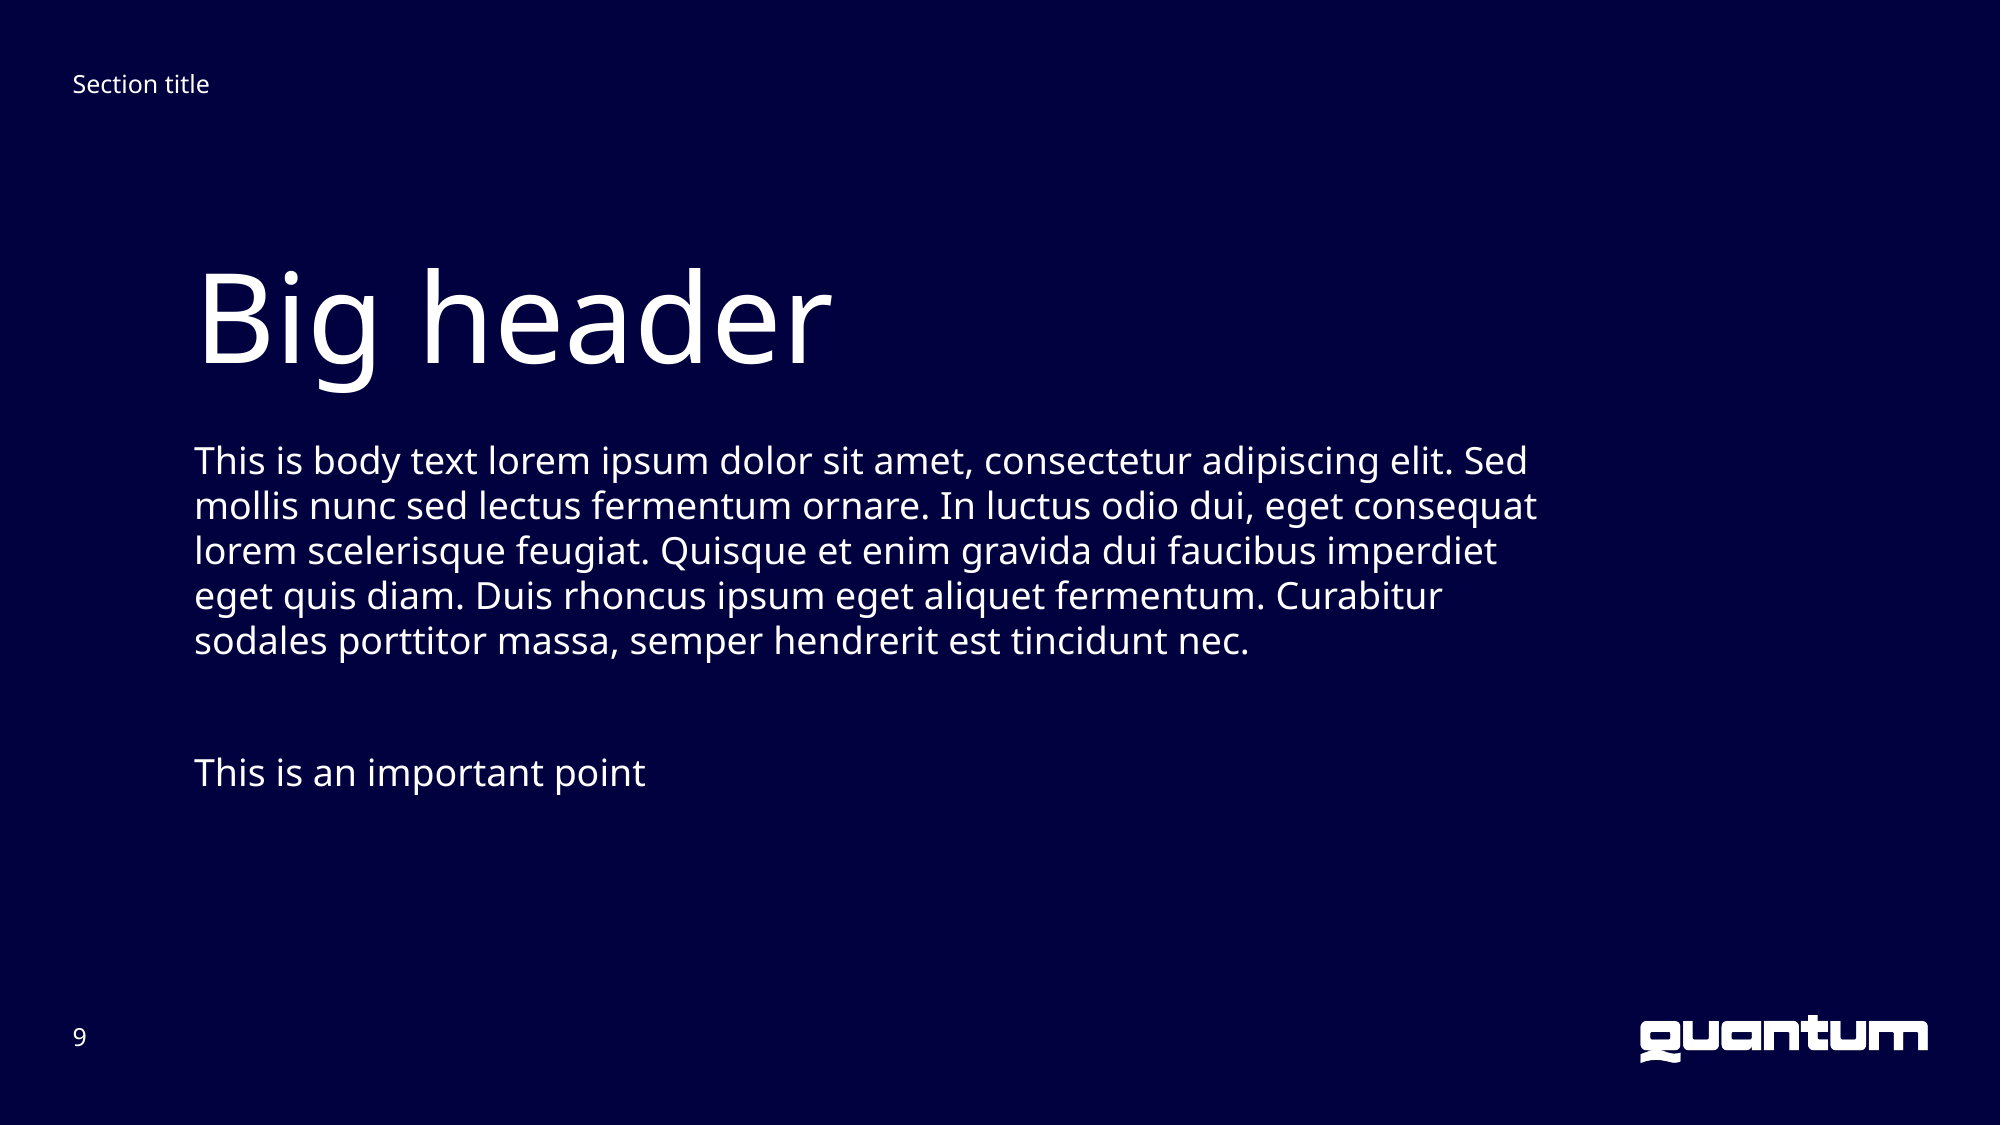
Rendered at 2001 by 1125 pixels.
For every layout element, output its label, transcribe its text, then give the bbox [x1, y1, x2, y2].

text_box 9 [72, 978, 159, 1053]
text_box Section title [72, 72, 492, 114]
title Big header [179, 248, 917, 430]
text_box This is body text lorem ipsum dolor sit amet, consectetur adipiscing elit. Sed mollis nunc sed lectus fermentum ornare. In luctus odio dui, eget consequat lorem scelerisque feugiat. Quisque et enim gravida dui faucibus imperdiet eget quis diam. Duis rhoncus ipsum eget aliquet fermentum. Curabitur sodales porttitor massa, semper hendrerit est tincidunt nec. This is an important point [179, 429, 1554, 845]
picture [1640, 1015, 1928, 1063]
